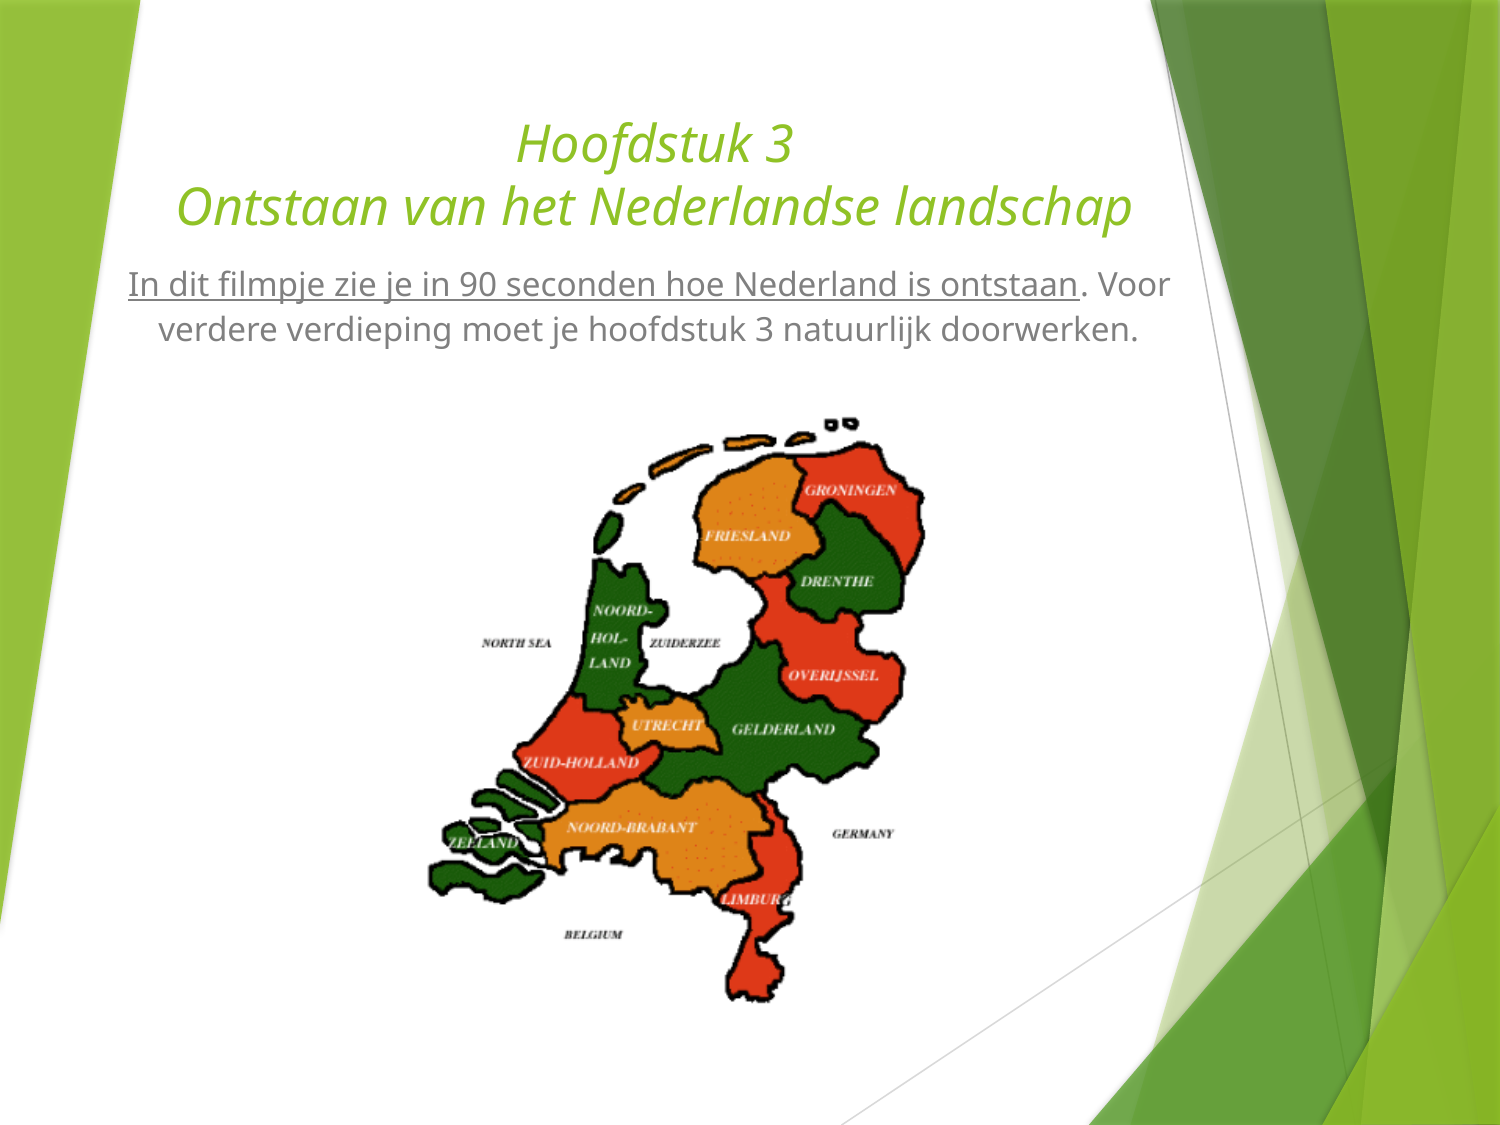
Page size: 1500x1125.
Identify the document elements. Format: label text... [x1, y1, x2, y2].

subtitle In dit filmpje zie je in 90 seconden hoe Nederland is ontstaan. Voor verdere verdieping moet je hoofdstuk 3 natuurlijk doorwerken. [64, 255, 1235, 882]
picture [395, 408, 967, 1008]
title Hoofdstuk 3 Ontstaan van het Nederlandse landschap [112, 101, 1199, 244]
